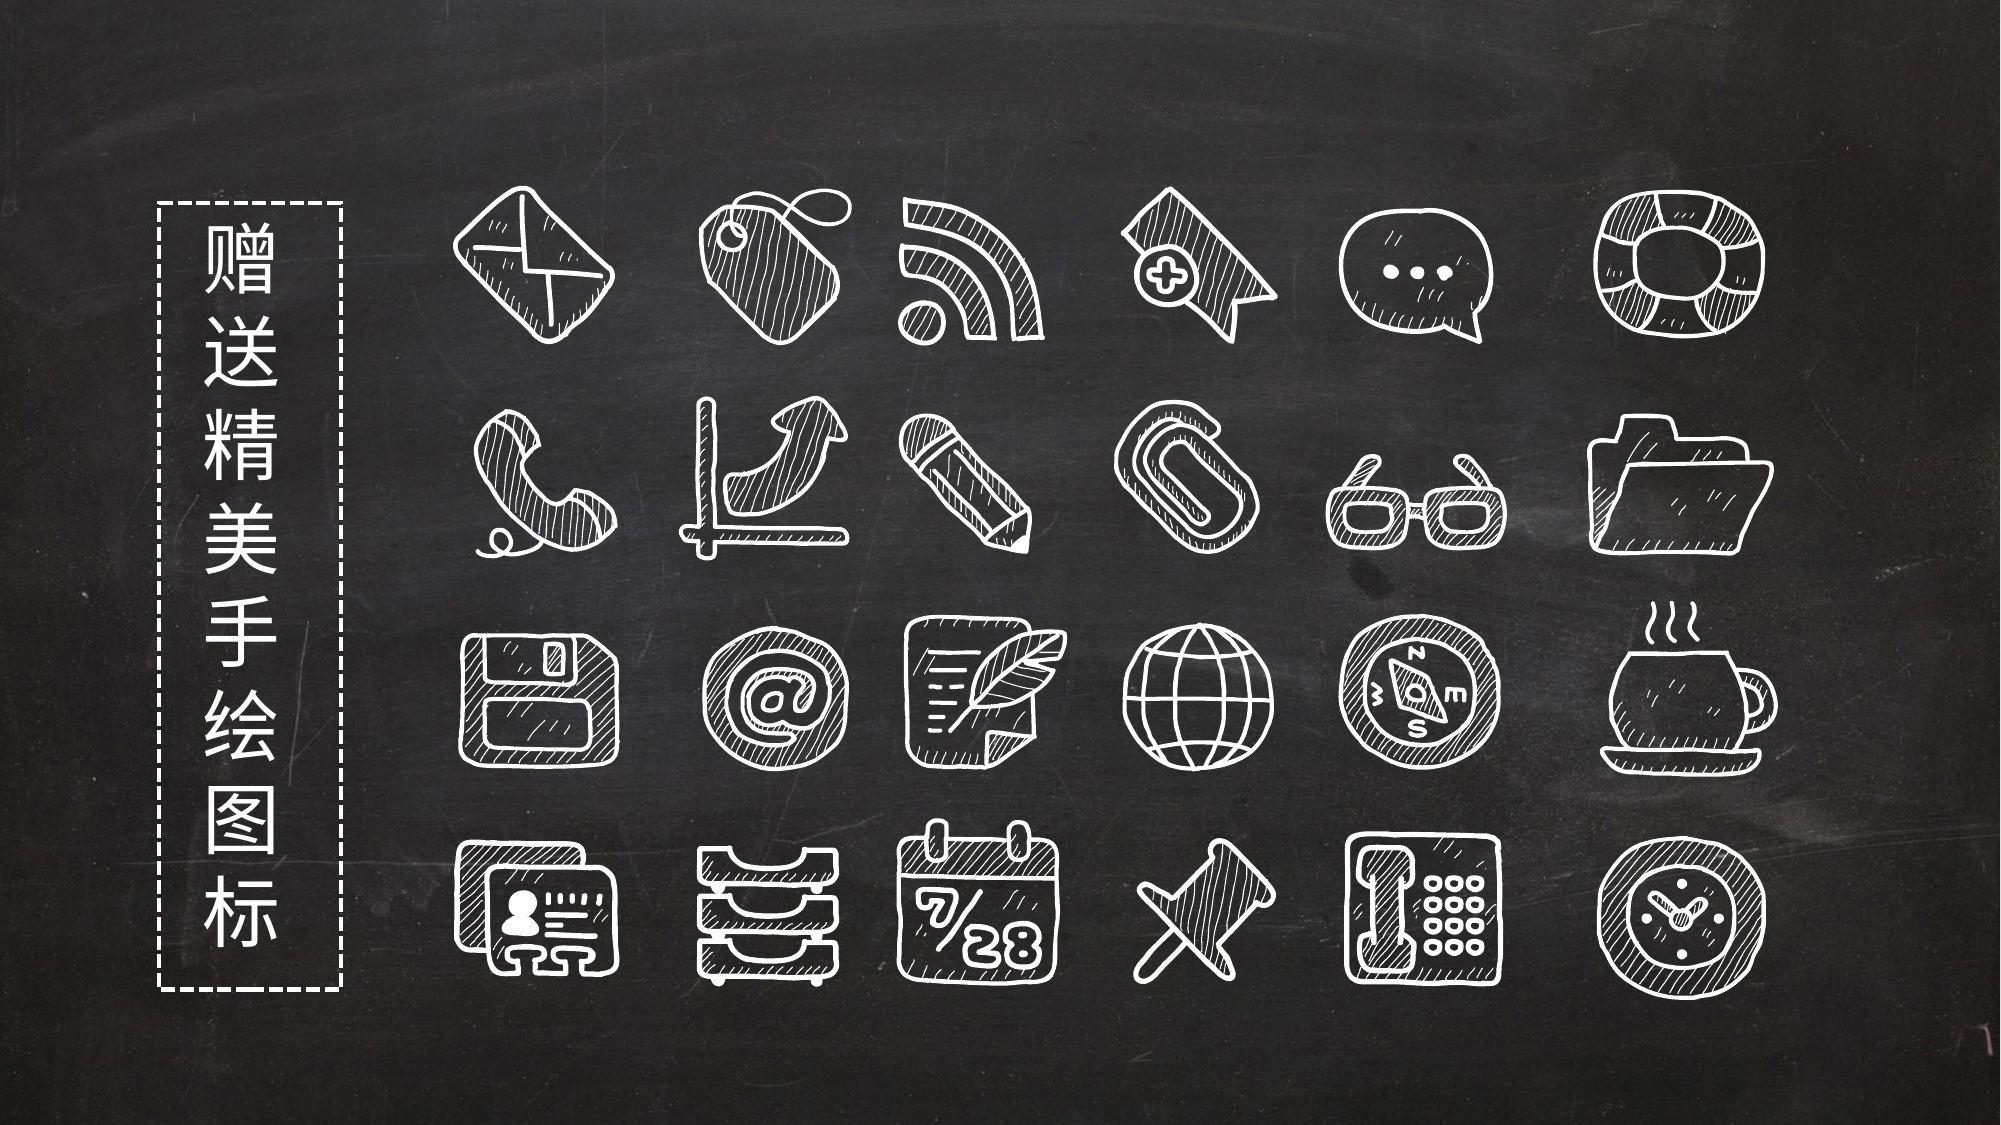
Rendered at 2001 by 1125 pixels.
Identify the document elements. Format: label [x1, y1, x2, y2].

text_box [1133, 838, 1277, 985]
text_box [896, 818, 1061, 986]
text_box [678, 395, 850, 561]
text_box [1122, 622, 1274, 772]
text_box [1338, 613, 1501, 770]
picture [0, 0, 2001, 1125]
text_box [1599, 601, 1778, 777]
text_box [1596, 836, 1766, 1000]
text_box [698, 188, 852, 346]
text_box [1120, 186, 1278, 344]
text_box [903, 614, 1067, 770]
text_box [159, 203, 341, 990]
text_box [458, 632, 621, 769]
text_box [1344, 831, 1504, 987]
text_box [702, 625, 849, 772]
text_box [1325, 453, 1507, 551]
text_box [696, 845, 840, 987]
text_box [898, 197, 1045, 346]
text_box [898, 413, 1032, 554]
text_box [1587, 413, 1774, 556]
text_box [1114, 399, 1260, 554]
text_box [473, 408, 618, 559]
text_box [1338, 207, 1494, 344]
text_box [1593, 189, 1766, 339]
text_box [453, 185, 615, 345]
text_box [454, 839, 620, 977]
